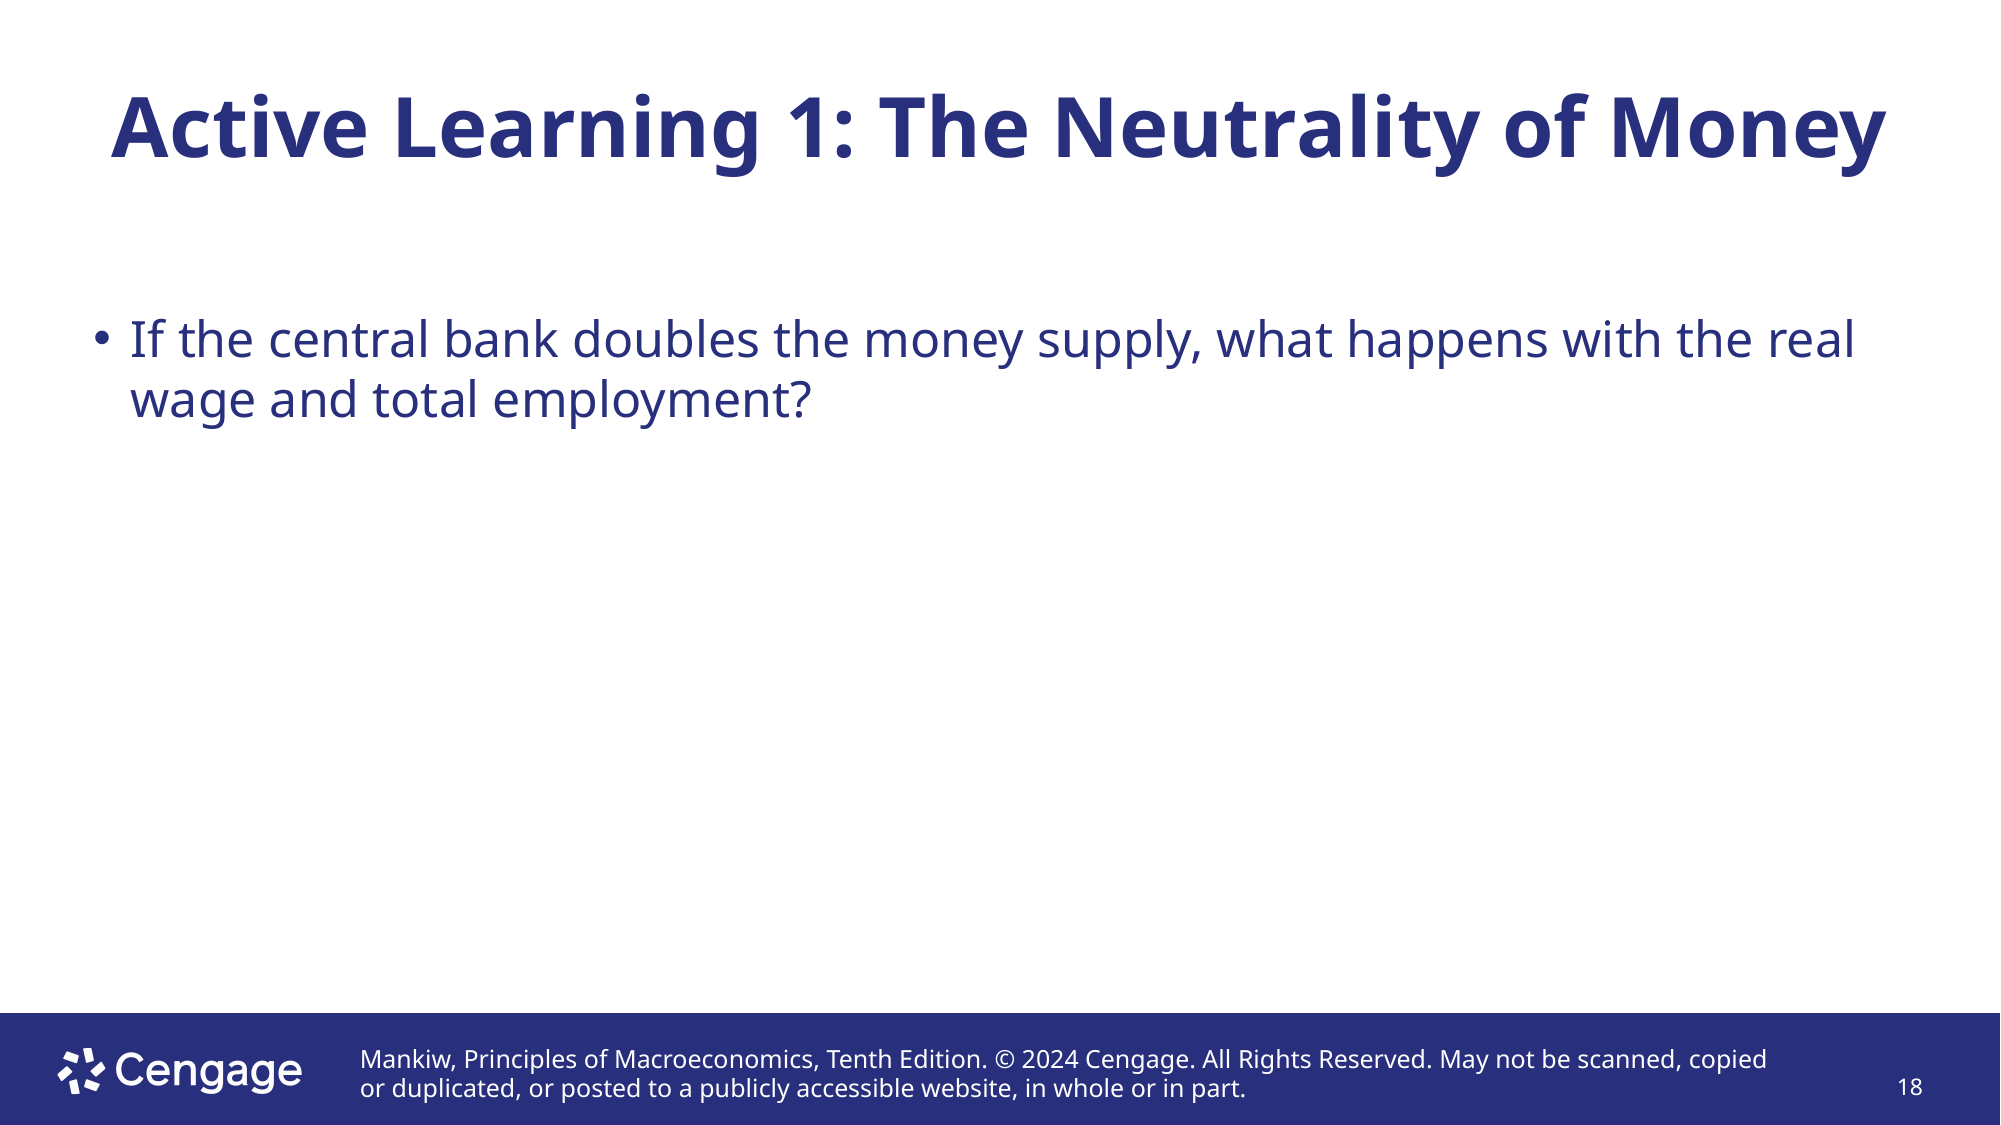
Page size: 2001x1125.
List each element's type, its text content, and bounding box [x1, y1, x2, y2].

title Active Learning 1: The Neutrality of Money [78, 77, 1923, 278]
list If the central bank doubles the money supply, what happens with the real wage and total employment? [78, 299, 1923, 1014]
picture [30, 1020, 329, 1122]
